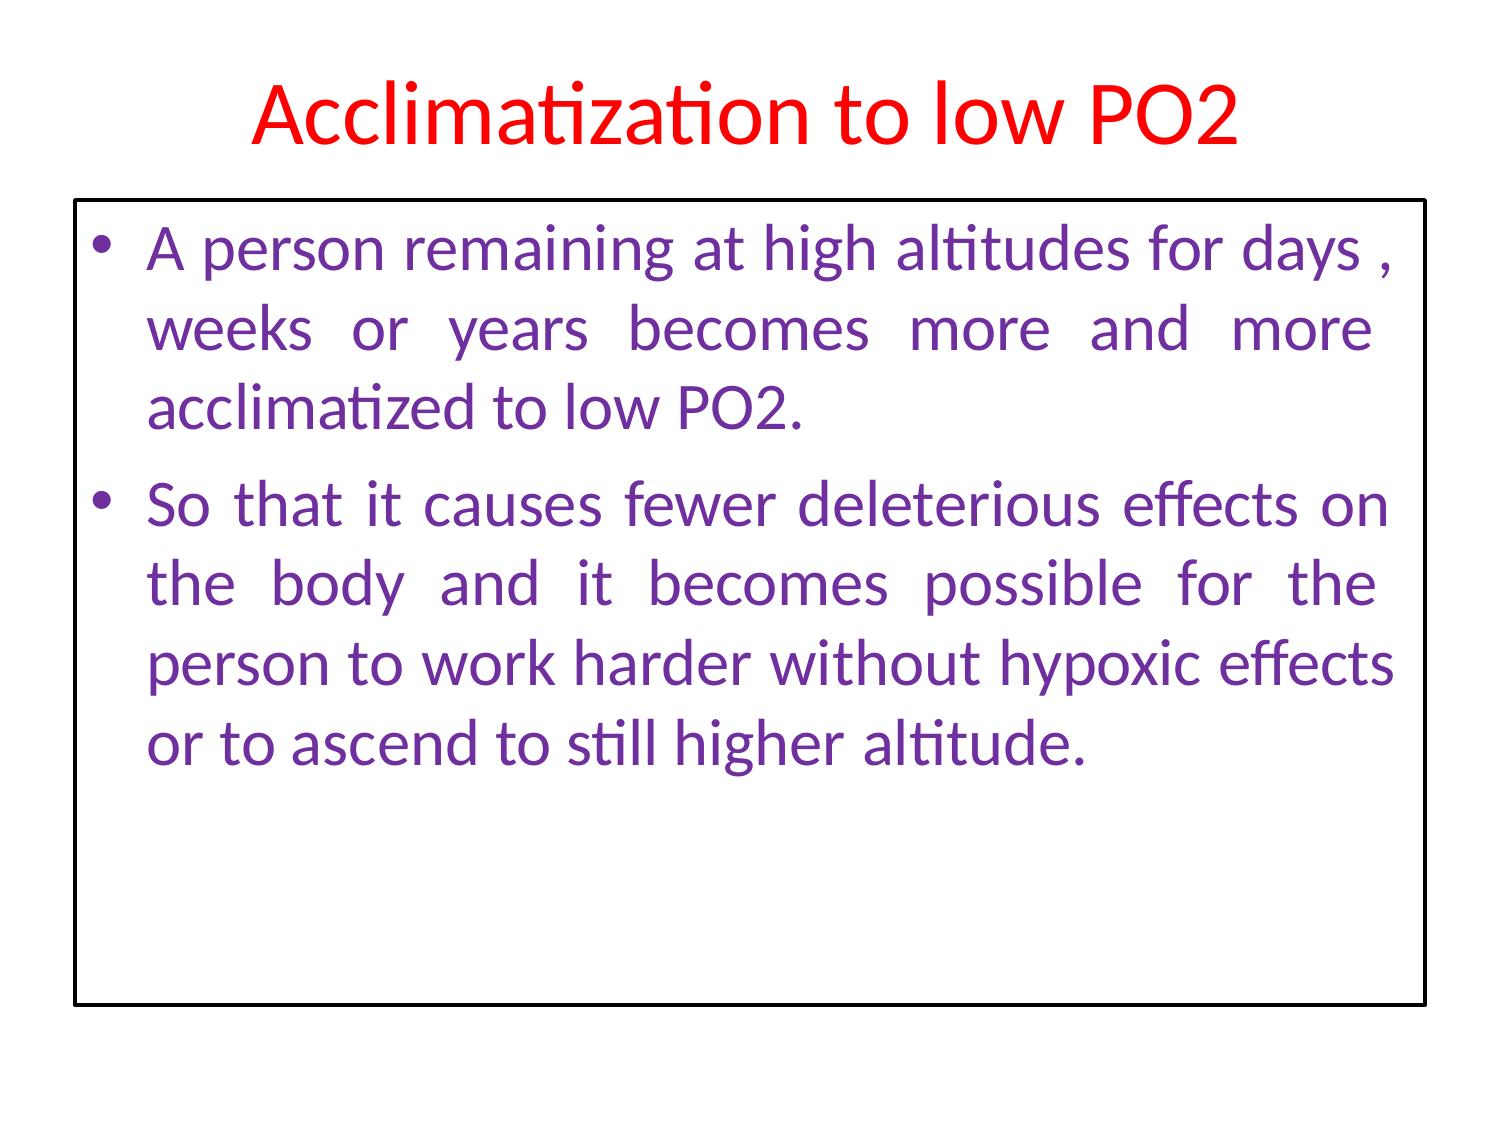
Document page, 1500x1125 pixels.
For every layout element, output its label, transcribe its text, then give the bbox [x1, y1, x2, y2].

title Acclimatization to low PO2 [168, 53, 1332, 199]
text_box [74, 199, 1425, 1005]
text_box A person remaining at high altitudes for days , weeks or years becomes more and more acclimatized to low PO2. So that it causes fewer deleterious effects on the body and it becomes possible for the person to work harder without hypoxic effects or to ascend to still higher altitude. [87, 203, 1413, 780]
